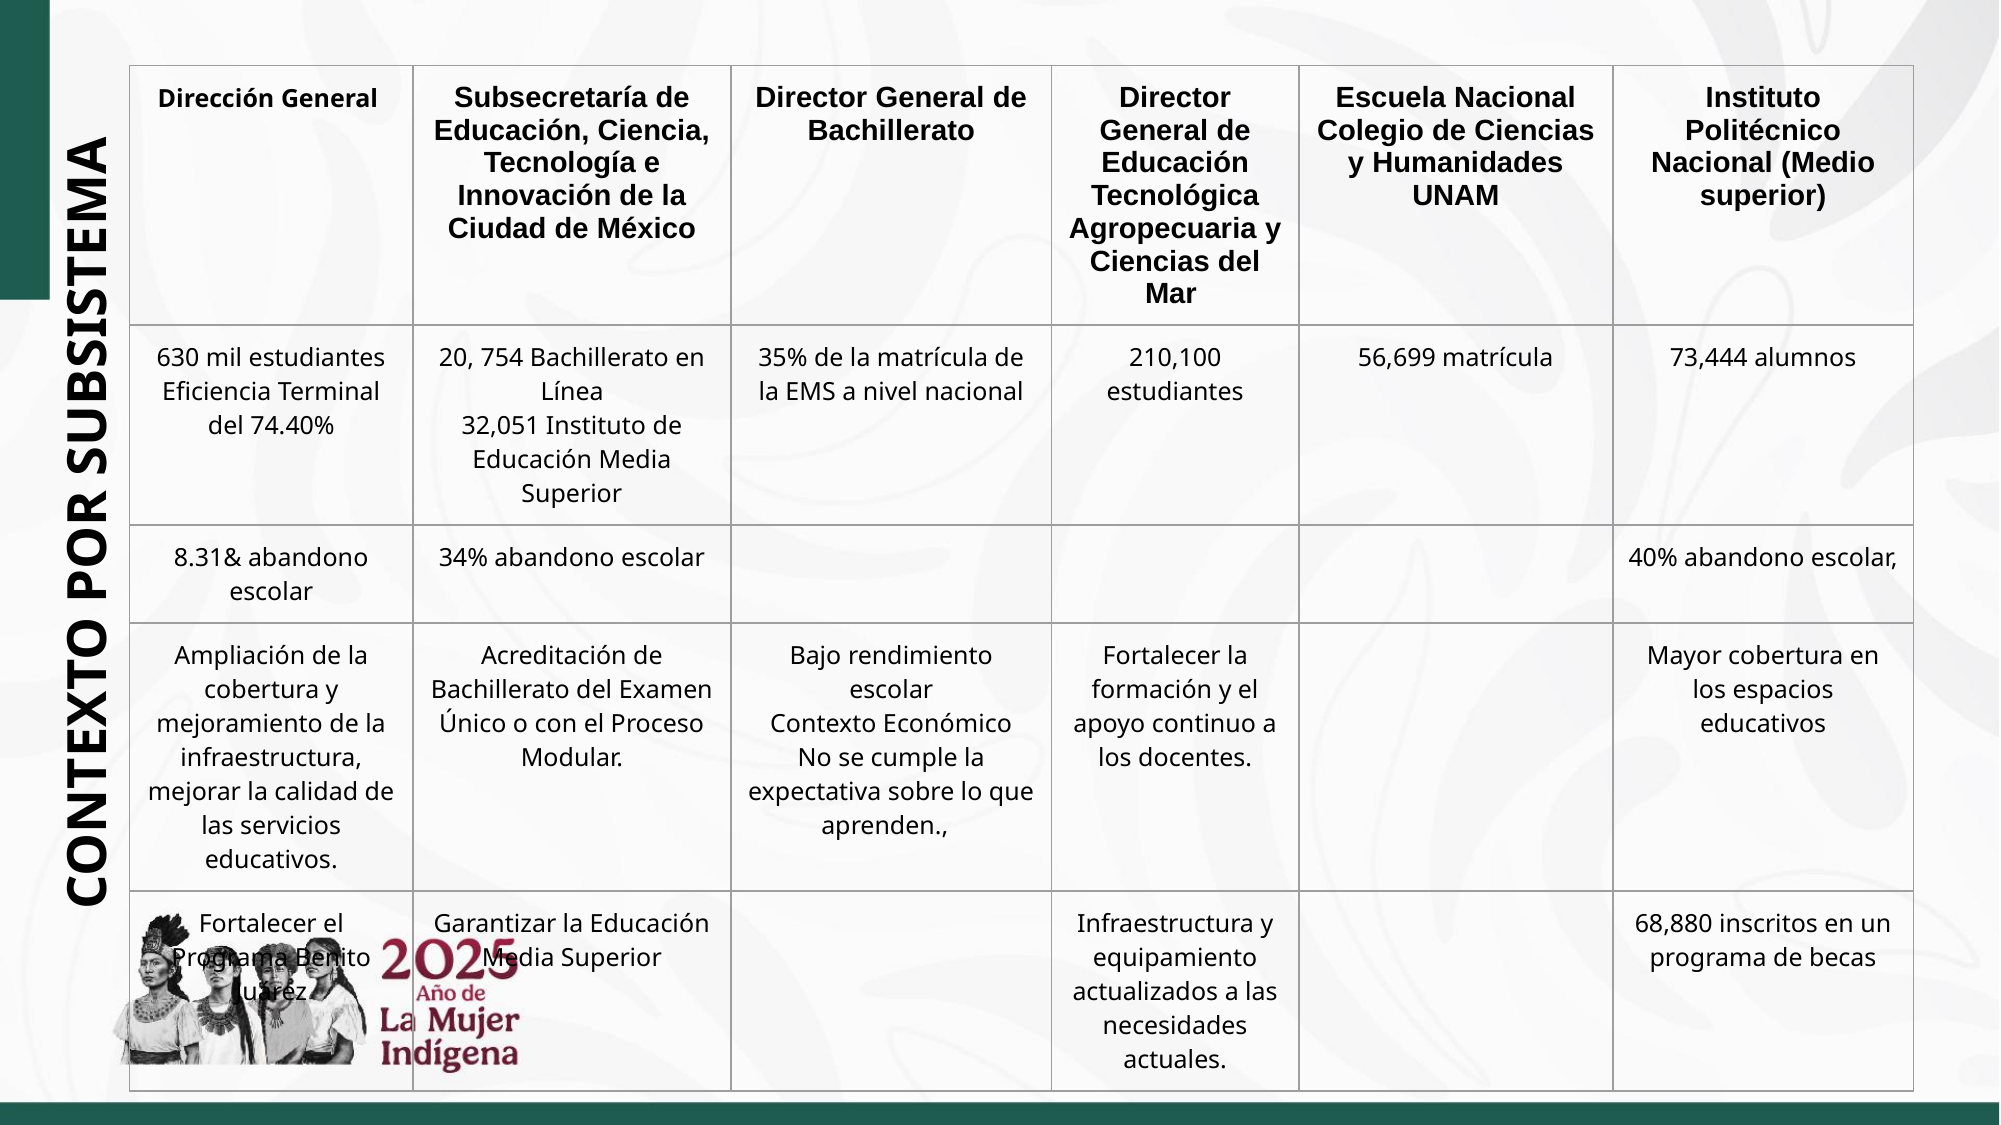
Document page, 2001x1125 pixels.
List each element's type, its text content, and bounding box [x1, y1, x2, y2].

table_cell Ampliación de la cobertura y mejoramiento de la infraestructura, mejorar la calidad de las servicios educativos. [155, 624, 412, 890]
table_cell Garantizar la Educación Media Superior [414, 892, 730, 1090]
table_header Instituto Politécnico Nacional (Medio superior) [1614, 66, 1913, 324]
table_header Subsecretaría de Educación, Ciencia, Tecnología e Innovación de la Ciudad de México [414, 66, 730, 324]
table_header Escuela Nacional Colegio de Ciencias y Humanidades UNAM [1300, 66, 1612, 324]
table_cell Fortalecer la formación y el apoyo continuo a los docentes. [1052, 624, 1298, 890]
table_cell [1052, 526, 1298, 622]
table_cell 73,444 alumnos [1614, 326, 1913, 524]
table_header Director General de Educación Tecnológica Agropecuaria y Ciencias del Mar [1052, 66, 1298, 324]
table_cell 20, 754 Bachillerato en Línea 32,051 Instituto de Educación Media Superior [414, 326, 730, 524]
table_cell [732, 892, 1051, 1090]
table_cell 630 mil estudiantes Eficiencia Terminal del 74.40% [155, 326, 412, 524]
table_cell 8.31& abandono escolar [155, 526, 412, 622]
table_cell [1300, 892, 1612, 1090]
table_cell 35% de la matrícula de la EMS a nivel nacional [732, 326, 1051, 524]
table_cell 56,699 matrícula [1300, 326, 1612, 524]
table_cell [732, 526, 1051, 622]
table_cell 40% abandono escolar, [1614, 526, 1913, 622]
picture [0, 0, 2000, 1125]
table_header Dirección General [130, 66, 412, 324]
text_box CONTEXTO POR SUBSISTEMA [37, 86, 155, 925]
table_header Director General de Bachillerato [732, 66, 1051, 324]
table_cell [1300, 526, 1612, 622]
table_cell 68,880 inscritos en un programa de becas [1614, 892, 1913, 1090]
table_cell 210,100 estudiantes [1052, 326, 1298, 524]
table_cell Bajo rendimiento escolar Contexto Económico No se cumple la expectativa sobre lo que aprenden., [732, 624, 1051, 890]
table_cell 34% abandono escolar [414, 526, 730, 622]
table_cell Mayor cobertura en los espacios educativos [1614, 624, 1913, 890]
table_cell [1300, 624, 1612, 890]
table_cell Infraestructura y equipamiento actualizados a las necesidades actuales. [1052, 892, 1298, 1090]
table_cell Fortalecer el Programa Benito Juárez [130, 892, 412, 1090]
table_cell Acreditación de Bachillerato del Examen Único o con el Proceso Modular. [414, 624, 730, 890]
